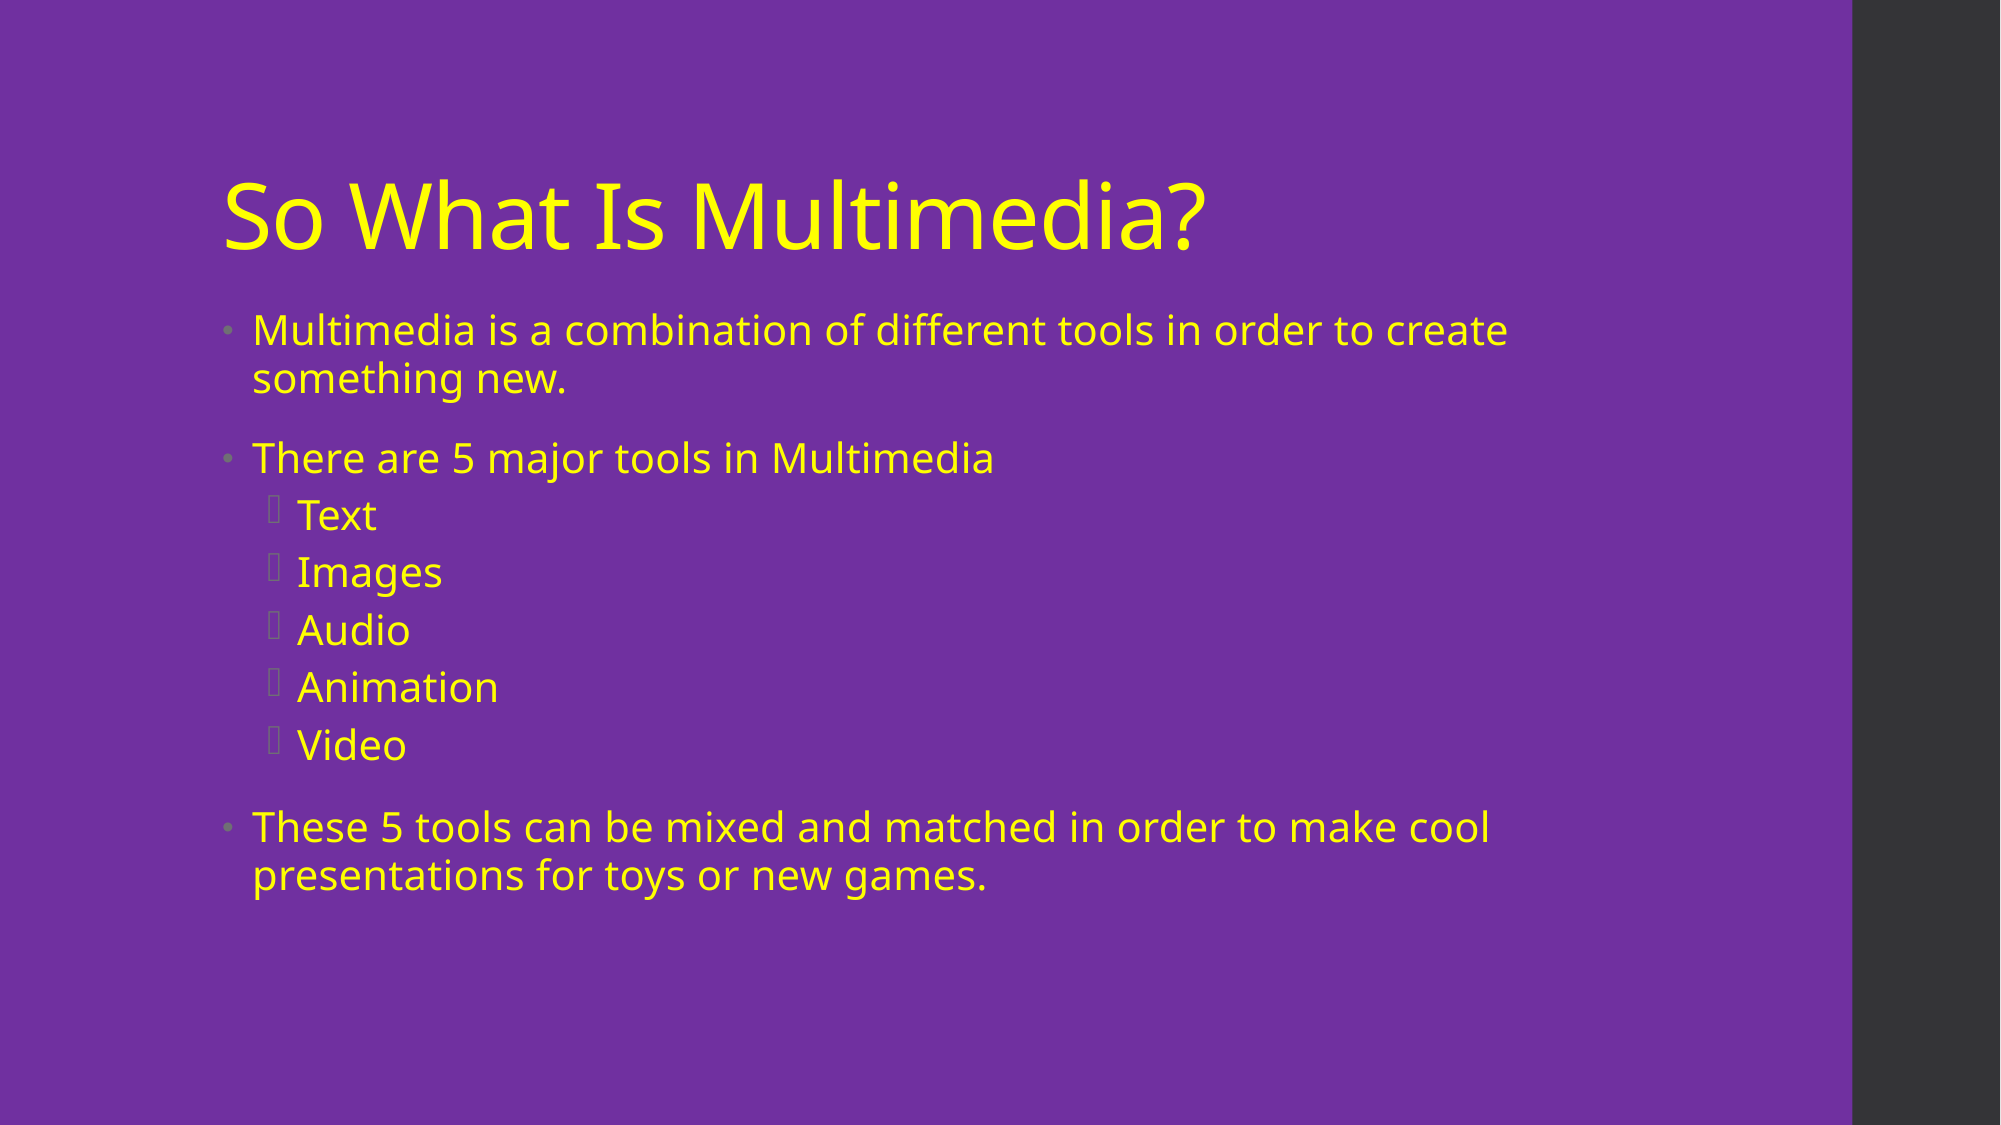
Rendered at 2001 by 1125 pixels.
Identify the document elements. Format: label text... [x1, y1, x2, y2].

title So What Is Multimedia? [206, 60, 1797, 278]
list Multimedia is a combination of different tools in order to create something new. There are 5 major tools in Multimedia Text Images Audio Animation Video These 5 tools can be mixed and matched in order to make cool presentations for toys or new games. [206, 299, 1617, 1014]
